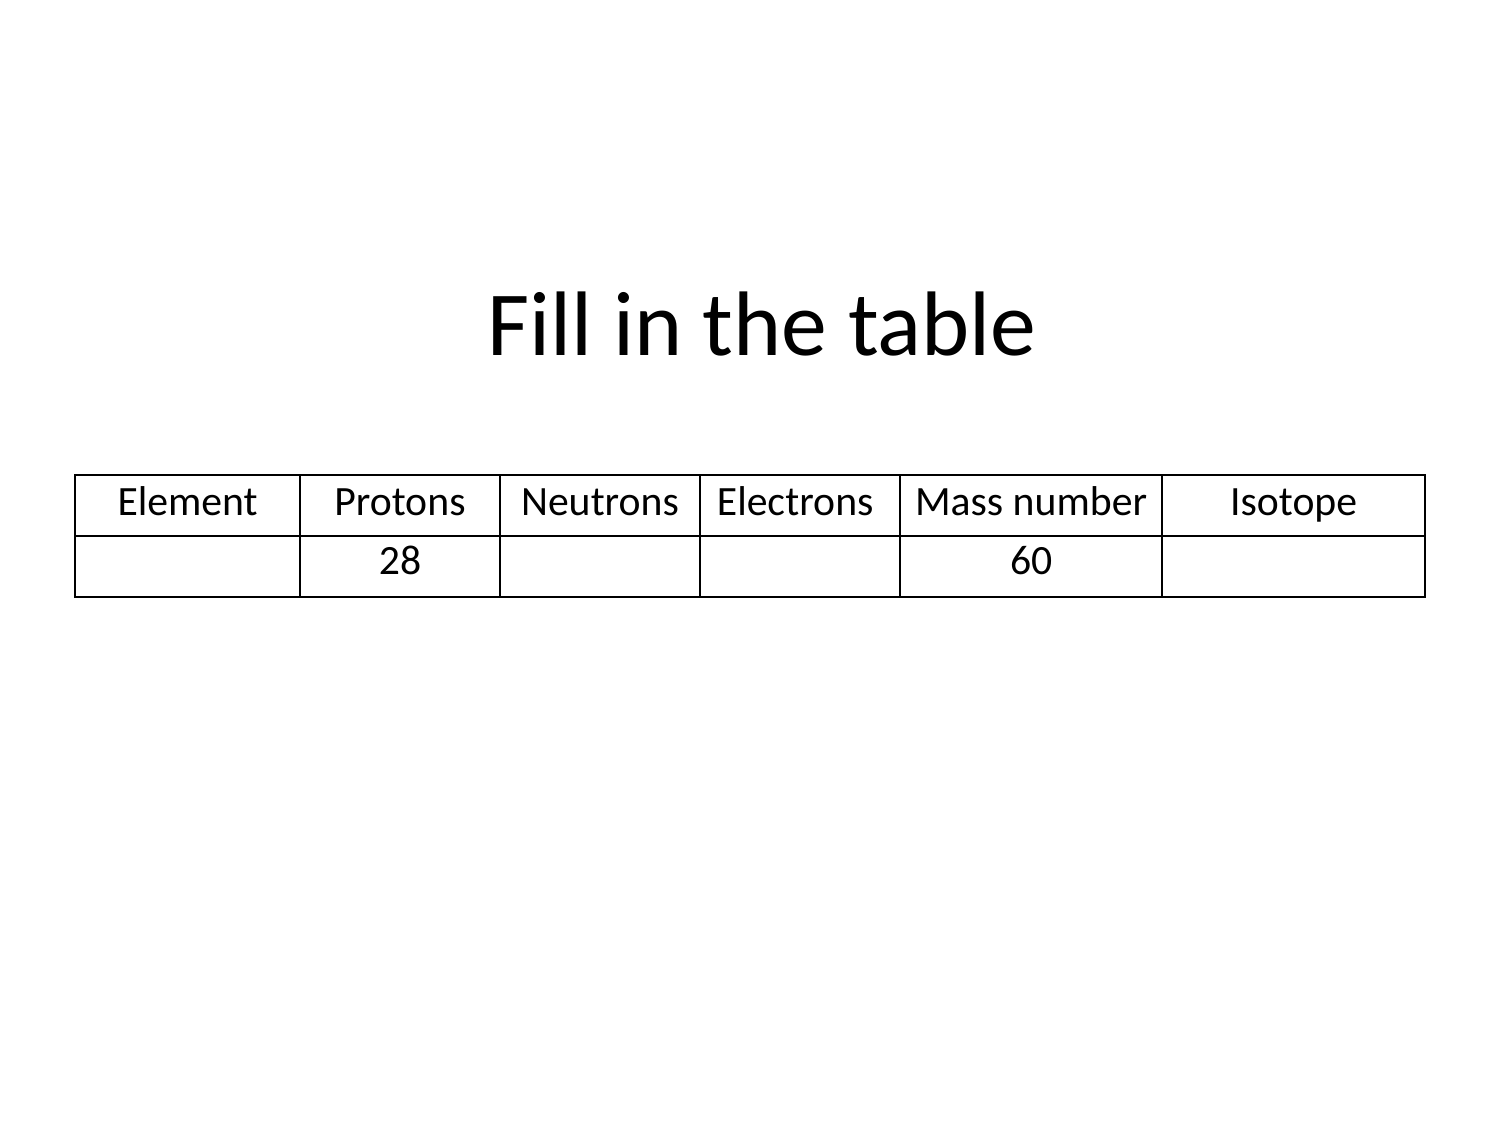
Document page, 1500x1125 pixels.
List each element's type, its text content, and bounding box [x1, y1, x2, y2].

table_header Isotope [1163, 476, 1424, 535]
table_cell [1163, 537, 1424, 596]
table_cell 28 [301, 537, 499, 596]
table_header Element [76, 476, 299, 535]
table_header Electrons [701, 476, 899, 535]
table_cell 60 [901, 537, 1161, 596]
table_header Protons [301, 476, 499, 535]
table_cell [76, 537, 299, 596]
title Fill in the table [87, 224, 1438, 413]
table_cell [501, 537, 699, 596]
table_cell [701, 537, 899, 596]
table_header Neutrons [501, 476, 699, 535]
table_header Mass number [901, 476, 1161, 535]
